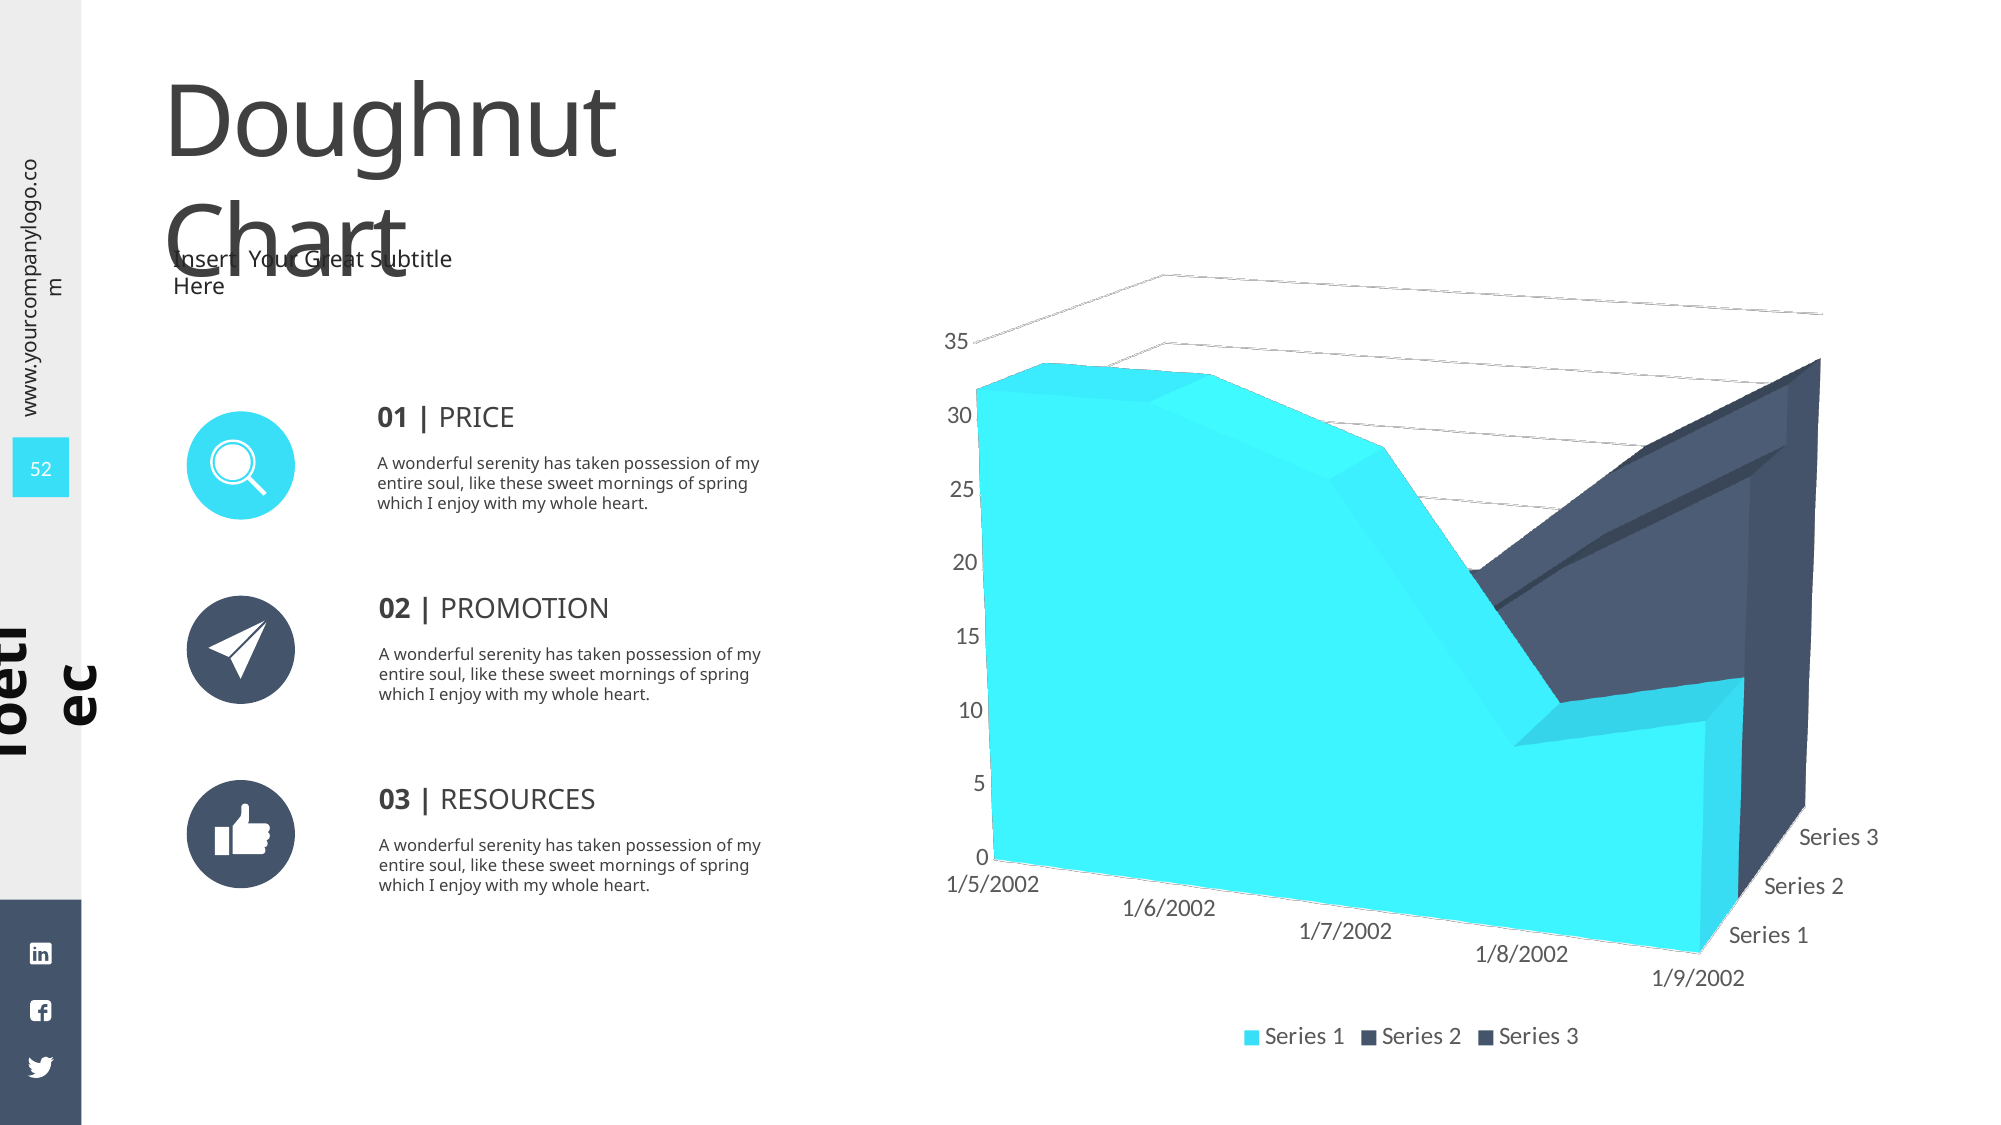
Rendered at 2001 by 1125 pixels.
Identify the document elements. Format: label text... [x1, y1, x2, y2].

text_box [208, 620, 267, 679]
text_box 02 | PROMOTION A wonderful serenity has taken possession of my entire soul, like these sweet mornings of spring which I enjoy with my whole heart. [364, 583, 779, 712]
text_box 03 | RESOURCES A wonderful serenity has taken possession of my entire soul, like these sweet mornings of spring which I enjoy with my whole heart. [364, 774, 779, 903]
text_box Doughnut Chart [147, 116, 677, 236]
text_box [210, 439, 267, 496]
text_box 01 | PRICE A wonderful serenity has taken possession of my entire soul, like these sweet mornings of spring which I enjoy with my whole heart. [362, 392, 777, 521]
slide_number 52 [12, 437, 69, 498]
text_box [185, 594, 296, 705]
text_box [214, 803, 270, 856]
text_box [185, 778, 296, 890]
text_box Insert Your Great Subtitle Here [158, 237, 512, 307]
text_box [185, 410, 296, 521]
chart [902, 258, 1921, 1057]
